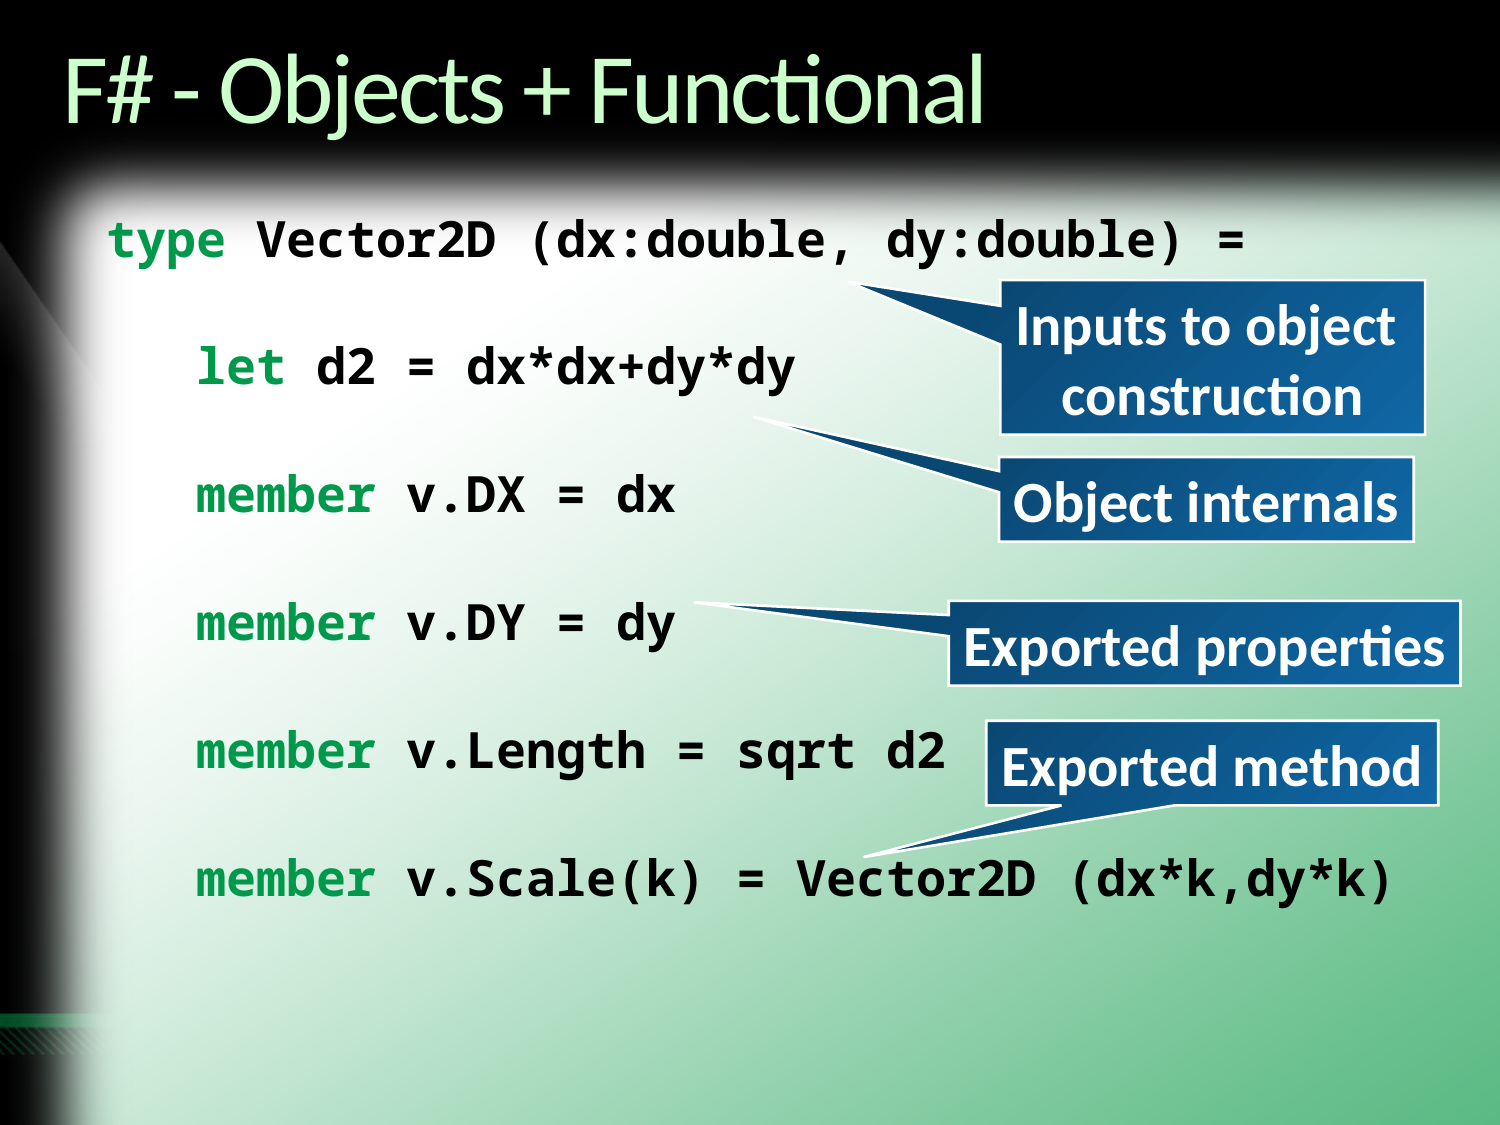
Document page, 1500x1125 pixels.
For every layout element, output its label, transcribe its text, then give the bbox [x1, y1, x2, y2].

text_box Exported properties [693, 600, 1461, 686]
title F# - Objects + Functional [62, 37, 1438, 147]
text_box Inputs to object construction [847, 280, 1426, 435]
text_box Object internals [753, 416, 1414, 542]
list type Vector2D (dx:double, dy:double) = let d2 = dx*dx+dy*dy member v.DX = dx member v.DY = dy member v.Length = sqrt d2 member v.Scale(k) = Vector2D (dx*k,dy*k) [106, 214, 1433, 537]
picture [0, 0, 1500, 1125]
text_box Exported method [863, 720, 1439, 858]
